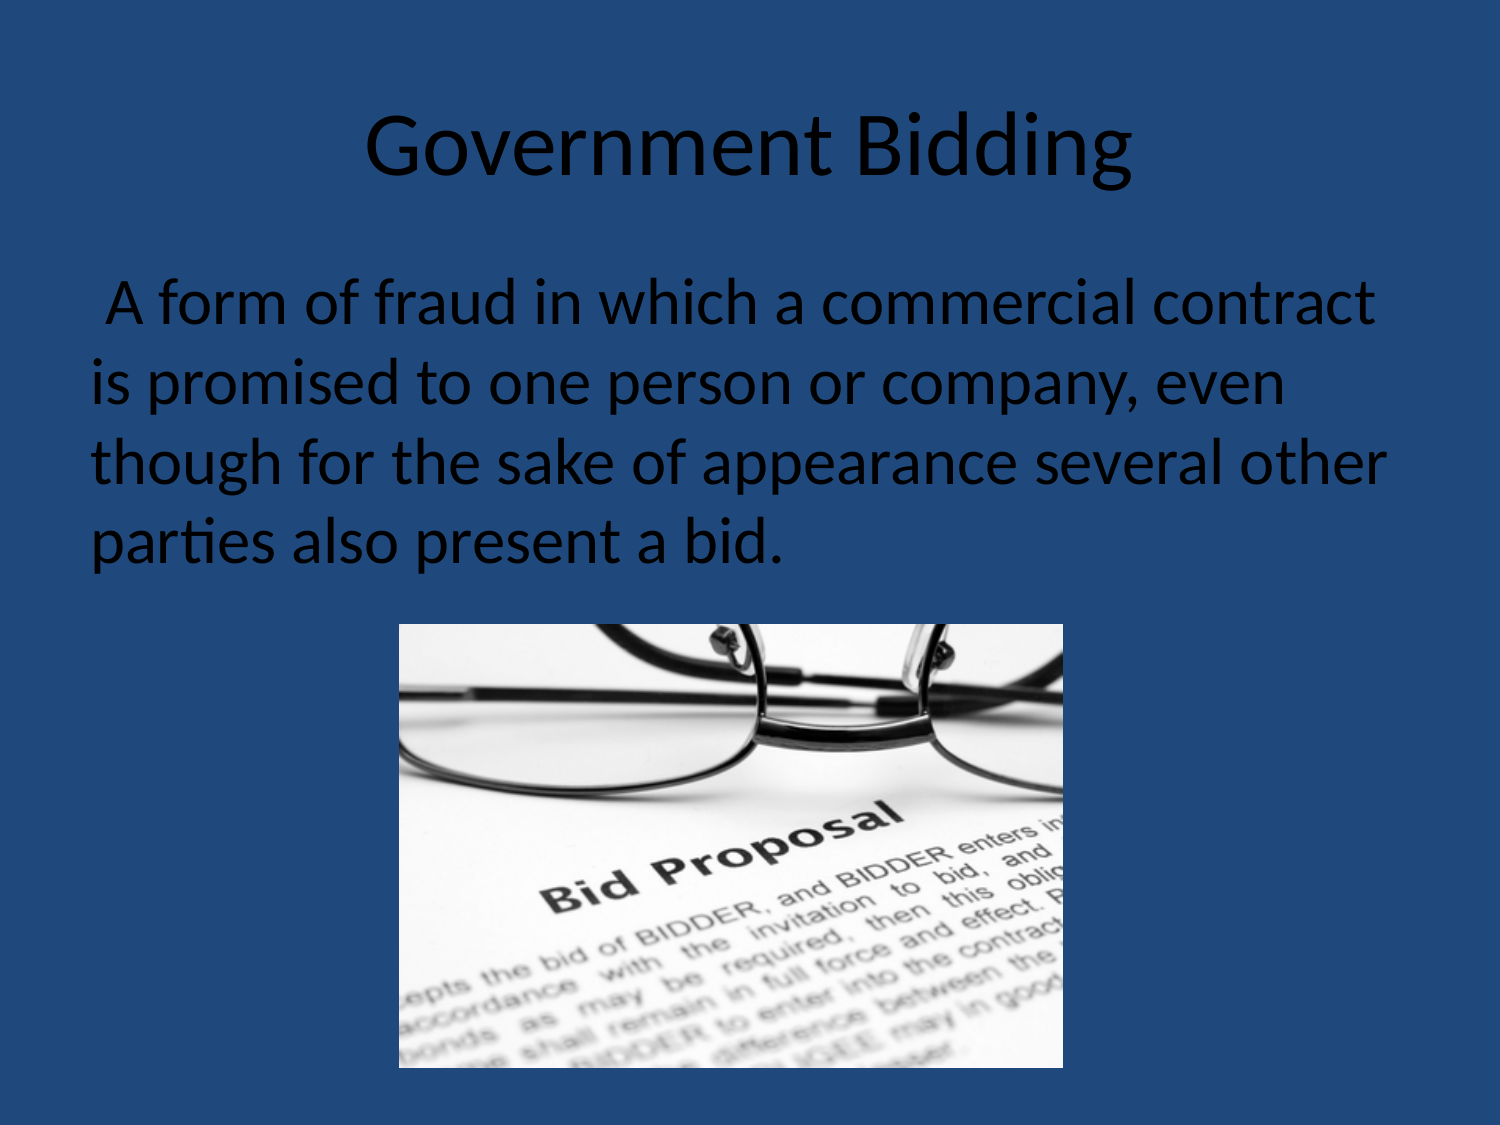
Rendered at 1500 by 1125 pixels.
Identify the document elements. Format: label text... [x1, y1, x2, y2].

picture [399, 624, 1063, 1068]
title Government Bidding [75, 45, 1425, 233]
list A form of fraud in which a commercial contract is promised to one person or company, even though for the sake of appearance several other parties also present a bid. [75, 249, 1425, 638]
